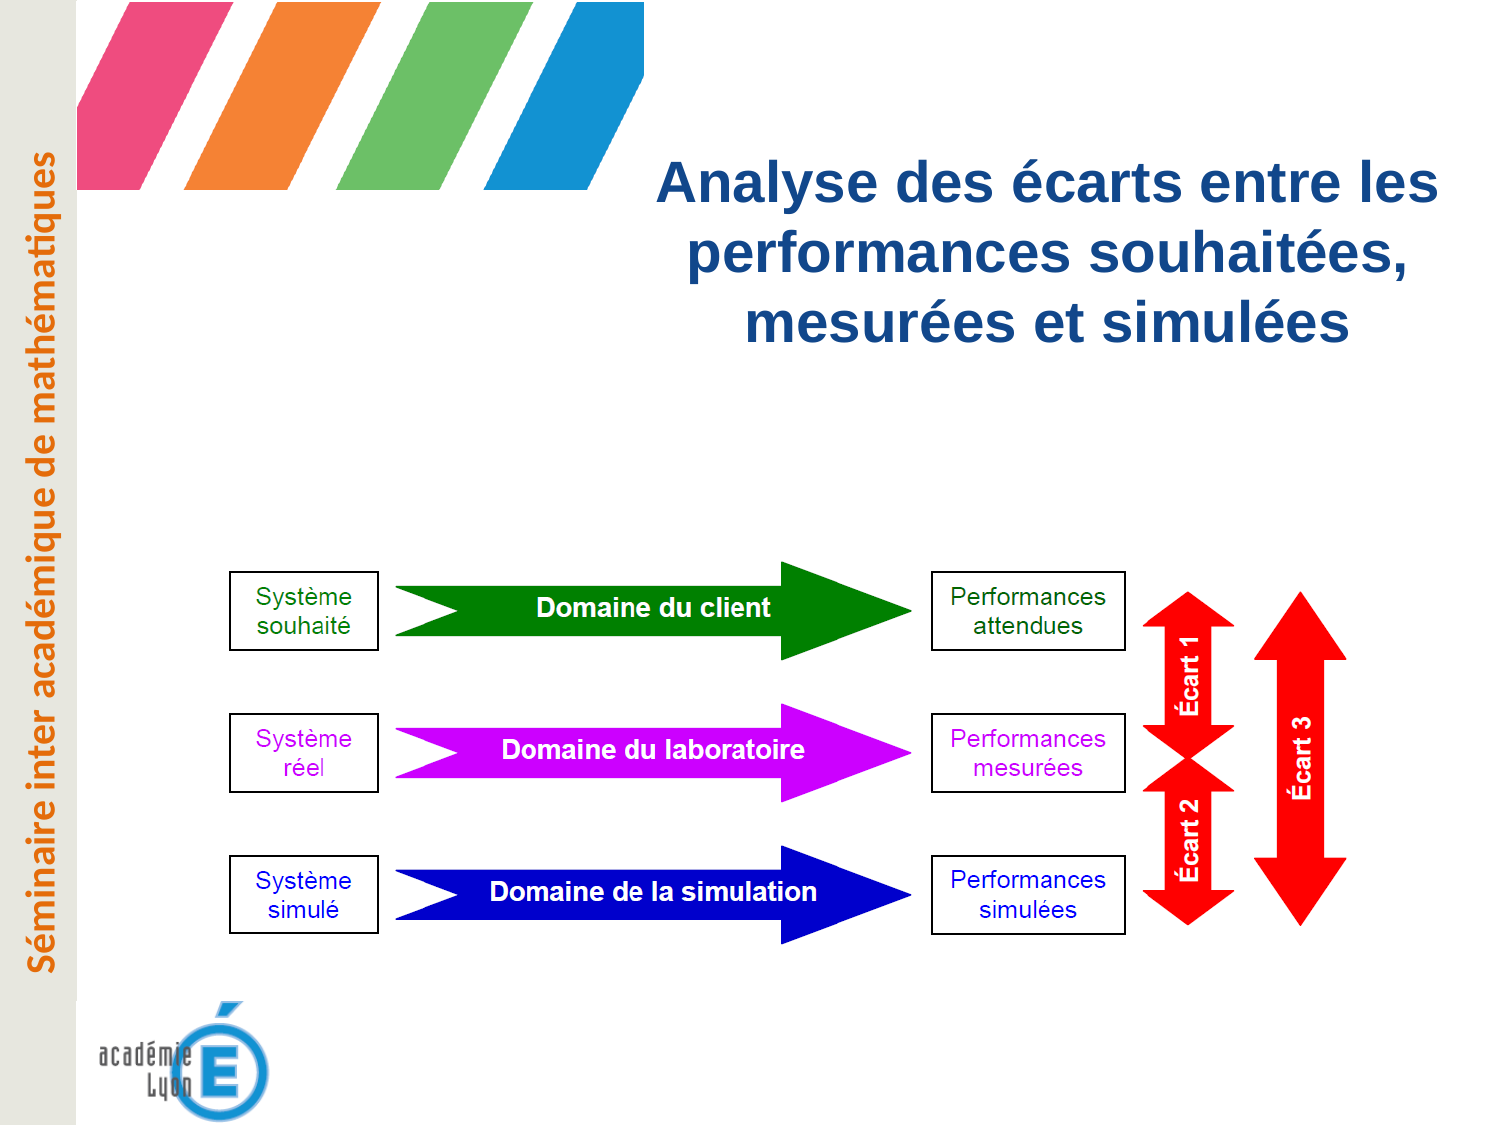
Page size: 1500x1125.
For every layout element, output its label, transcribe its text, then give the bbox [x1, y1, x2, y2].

picture [0, 0, 644, 1125]
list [218, 550, 1361, 958]
title Analyse des écarts entre les performances souhaitées, mesurées et simulées [620, 90, 1477, 409]
